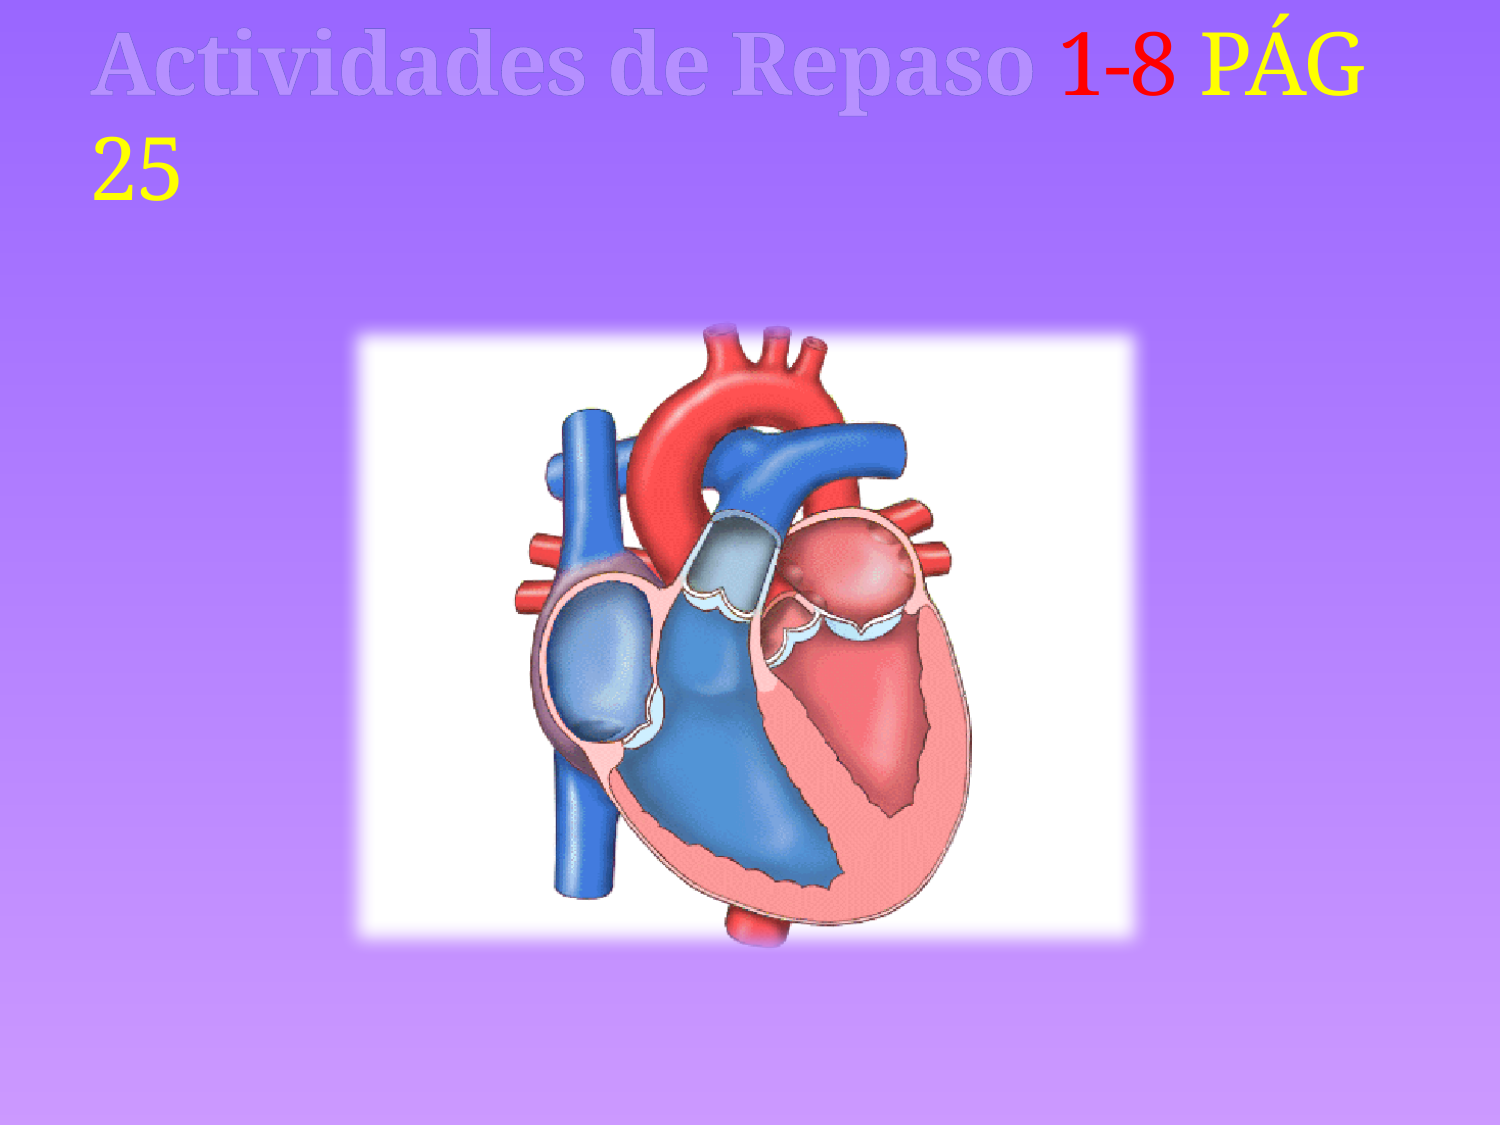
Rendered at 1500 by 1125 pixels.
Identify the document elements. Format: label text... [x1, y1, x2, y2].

picture [341, 318, 1152, 956]
title Actividades de Repaso 1-8 PÁG 25 [74, 24, 1425, 225]
